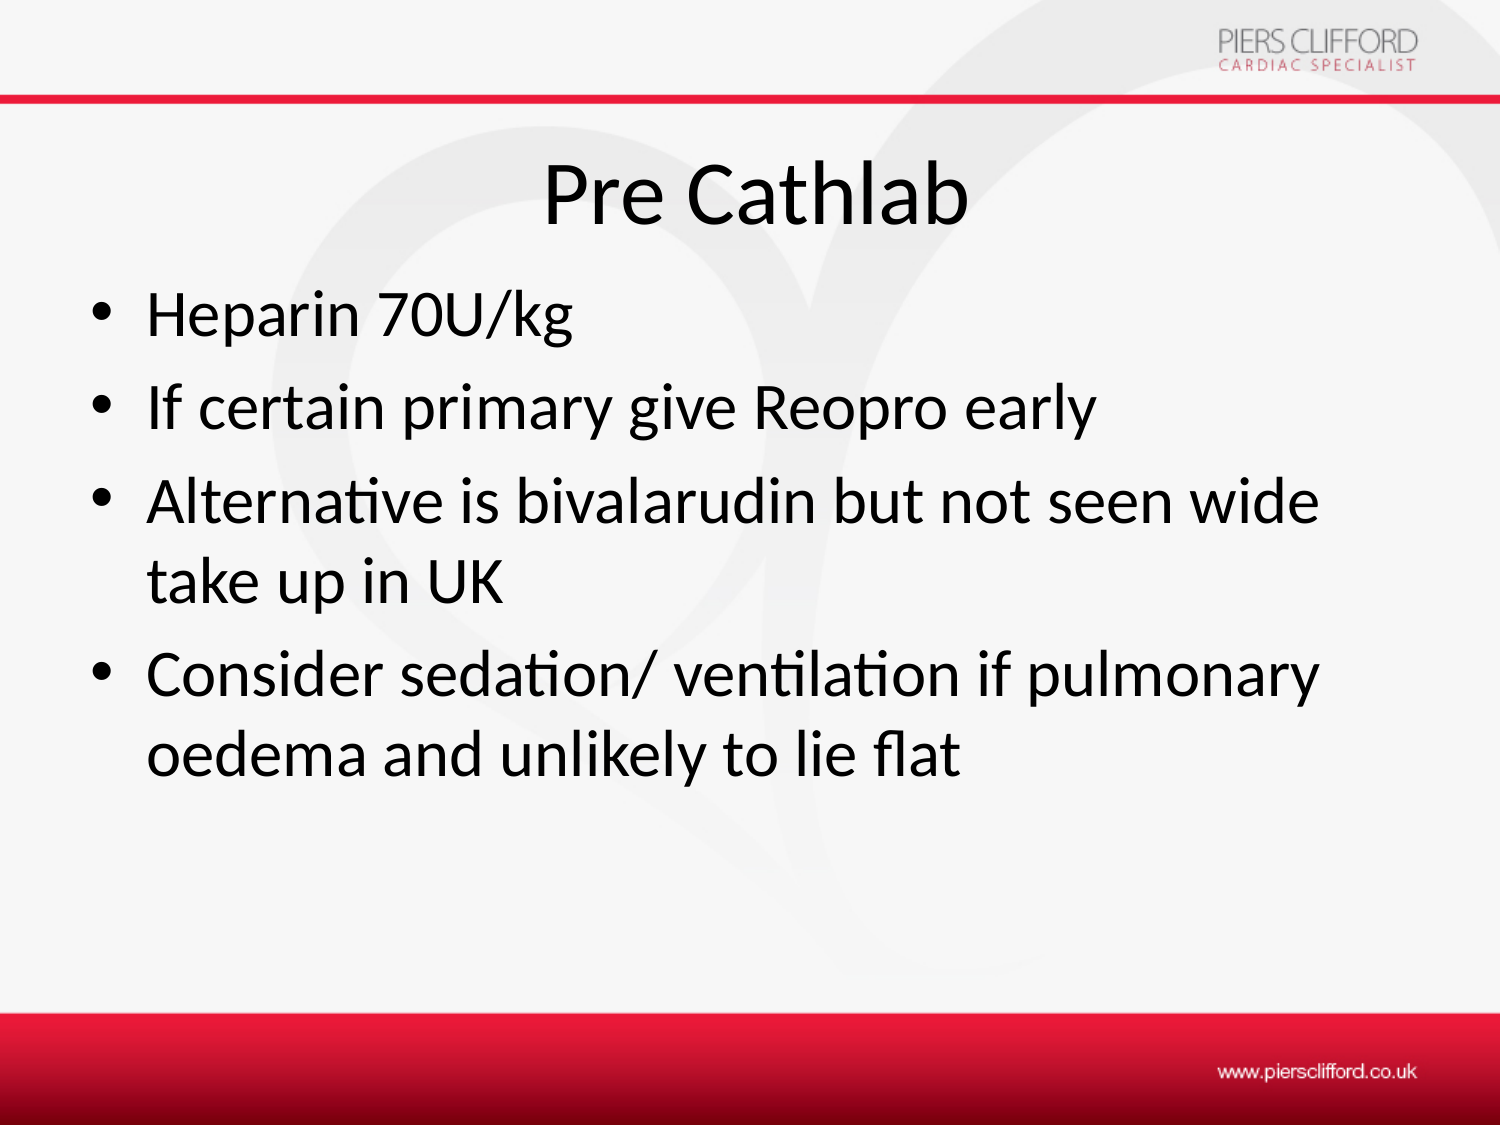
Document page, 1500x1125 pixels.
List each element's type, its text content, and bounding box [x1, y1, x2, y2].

title Pre Cathlab [81, 93, 1433, 282]
list Heparin 70U/kg If certain primary give Reopro early Alternative is bivalarudin but not seen wide take up in UK Consider sedation/ ventilation if pulmonary oedema and unlikely to lie flat [74, 262, 1426, 1006]
picture [0, 0, 1500, 1125]
